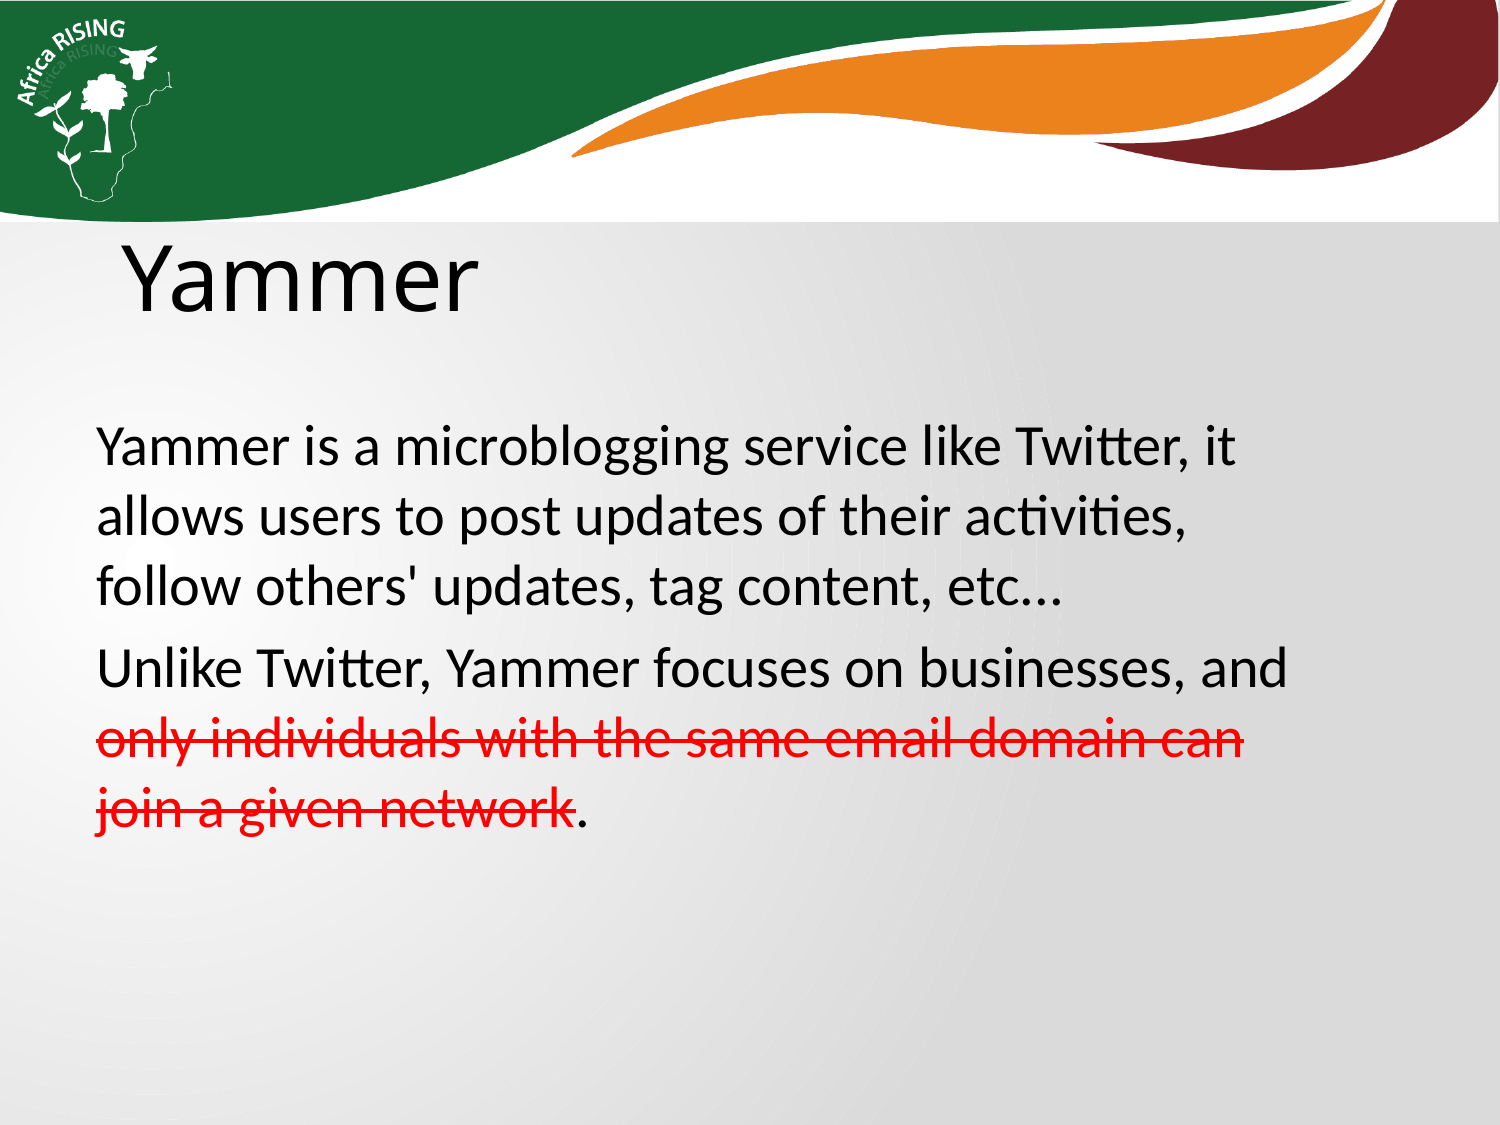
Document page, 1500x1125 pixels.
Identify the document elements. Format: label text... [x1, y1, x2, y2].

picture [0, 0, 1499, 222]
text_box Yammer is a microblogging service like Twitter, it allows users to post updates of their activities, follow others' updates, tag content, etc... Unlike Twitter, Yammer focuses on businesses, and only individuals with the same email domain can join a given network. [62, 399, 1338, 863]
list Yammer [87, 212, 1363, 350]
